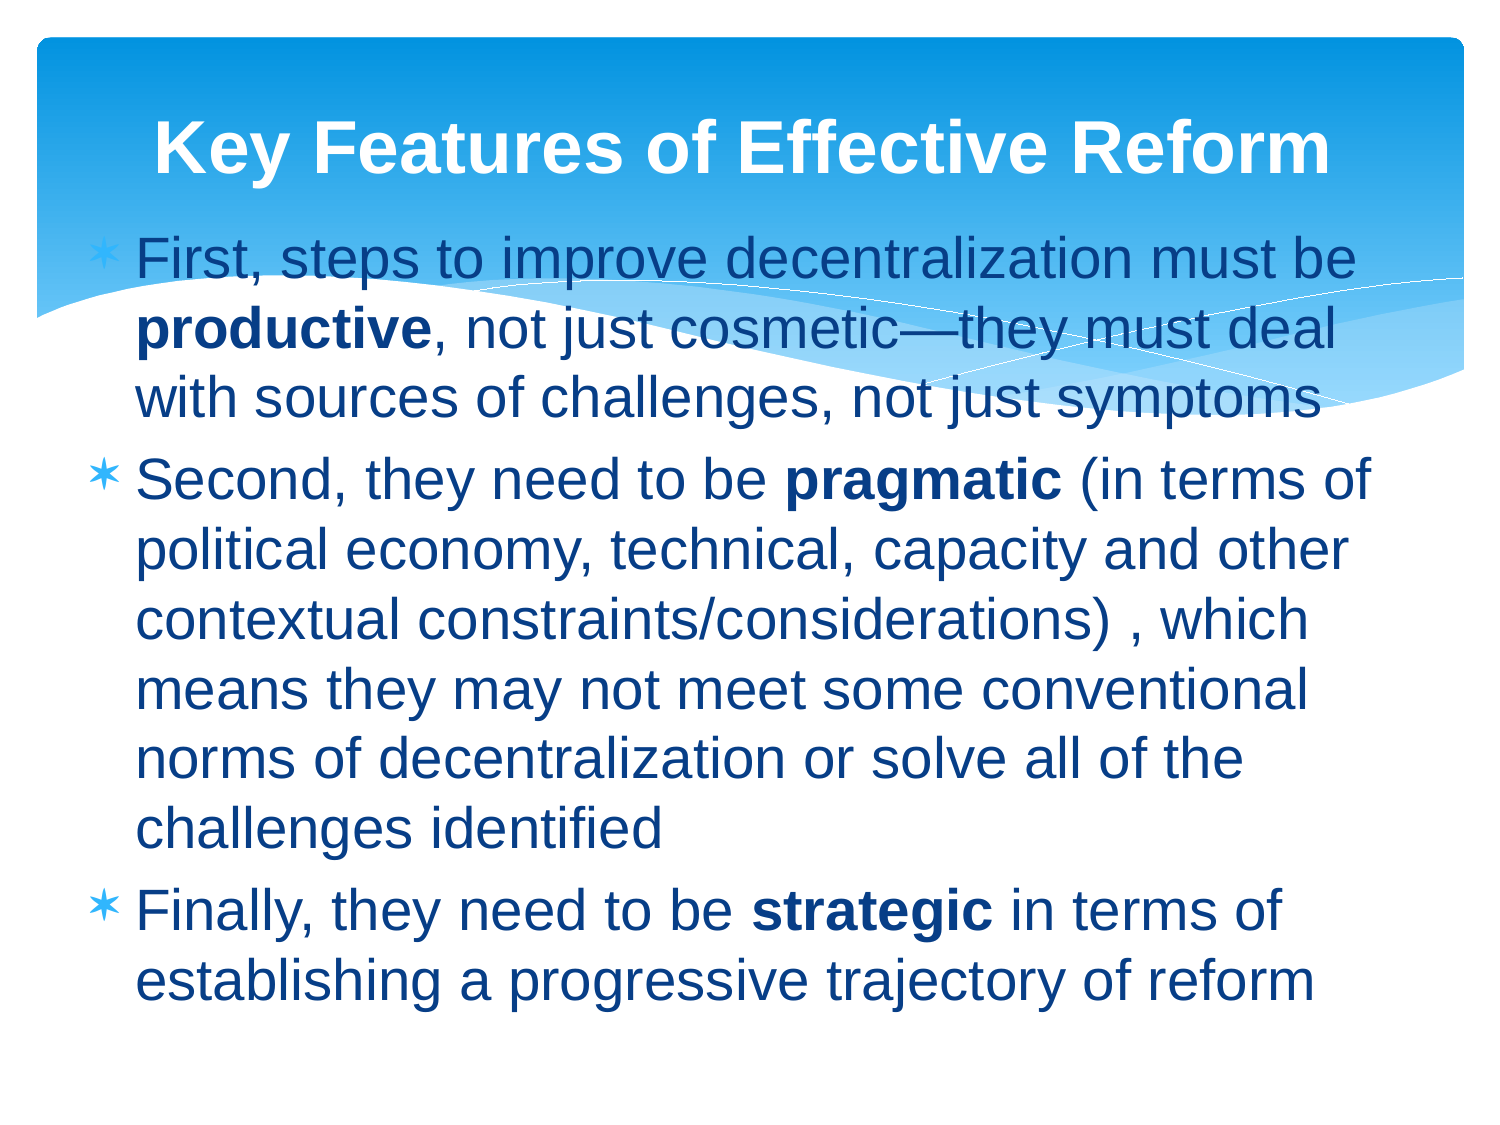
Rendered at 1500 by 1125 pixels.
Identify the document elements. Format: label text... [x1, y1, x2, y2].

list First, steps to improve decentralization must be productive, not just cosmetic—they must deal with sources of challenges, not just symptoms Second, they need to be pragmatic (in terms of political economy, technical, capacity and other contextual constraints/considerations) , which means they may not meet some conventional norms of decentralization or solve all of the challenges identified Finally, they need to be strategic in terms of establishing a progressive trajectory of reform [75, 212, 1413, 1050]
title Key Features of Effective Reform [50, 62, 1438, 225]
